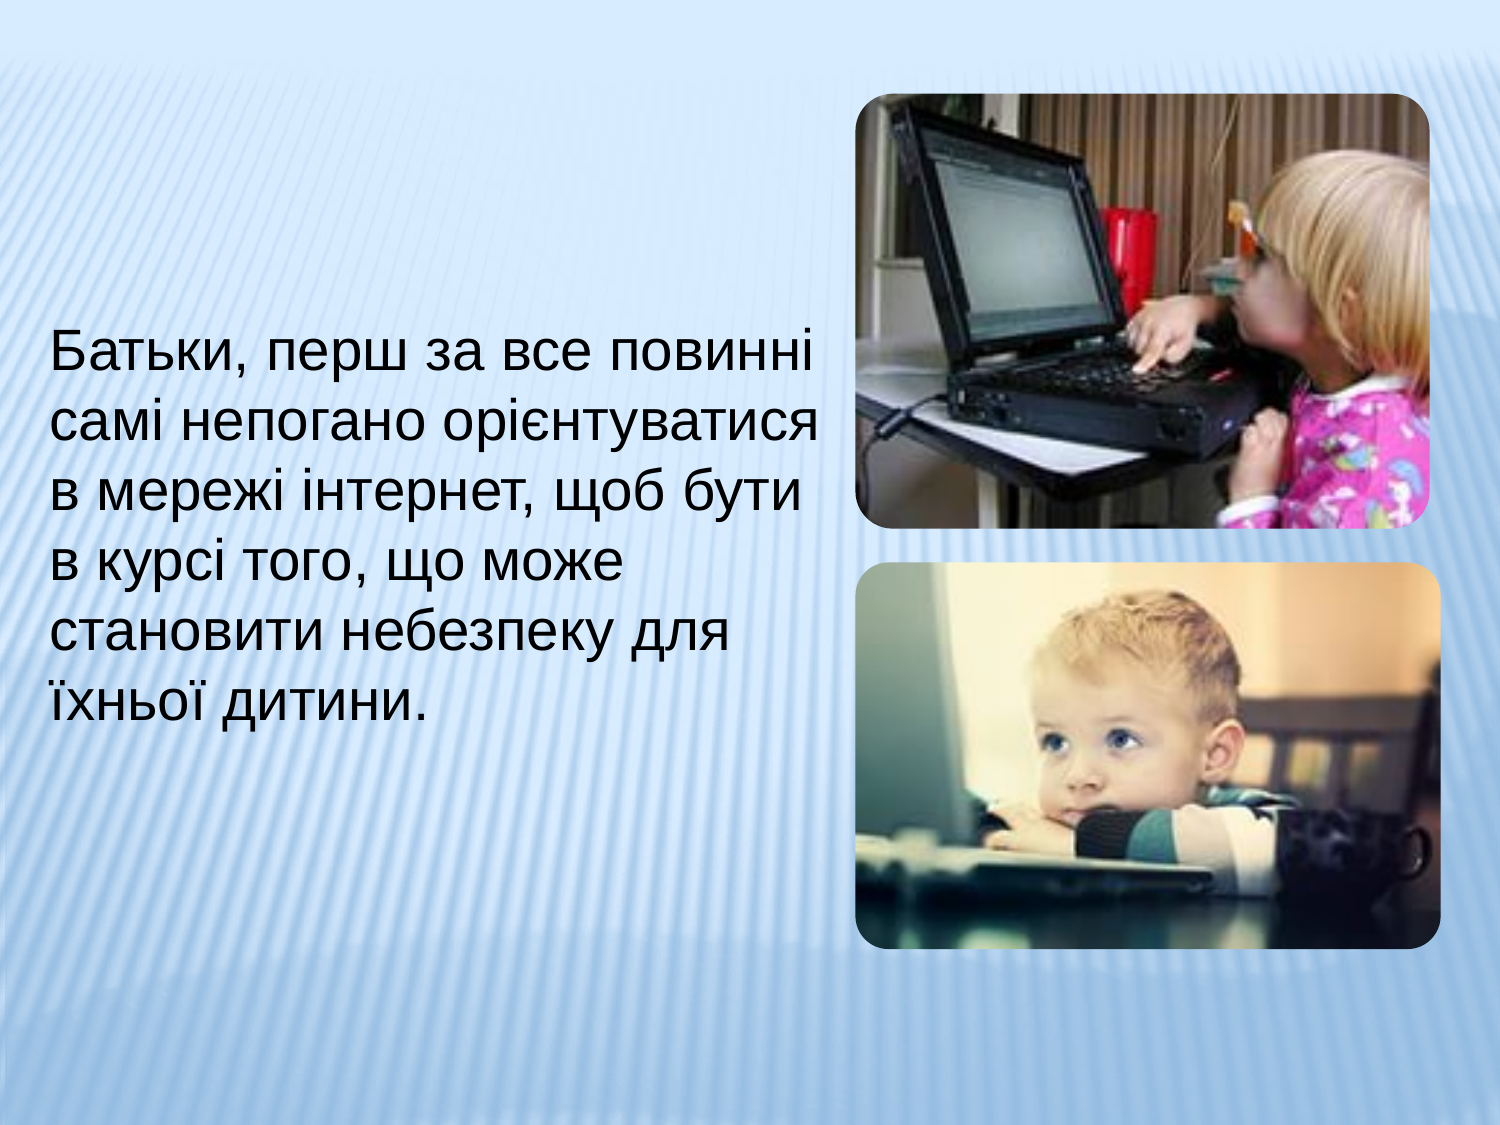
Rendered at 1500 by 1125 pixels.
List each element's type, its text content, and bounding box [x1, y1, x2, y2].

picture [855, 93, 1430, 529]
picture [855, 562, 1441, 950]
text_box Батьки, перш за все повинні самі непогано орієнтуватися в мережі інтернет, щоб бути в курсі того, що може становити небезпеку для їхньої дитини. [35, 304, 844, 740]
